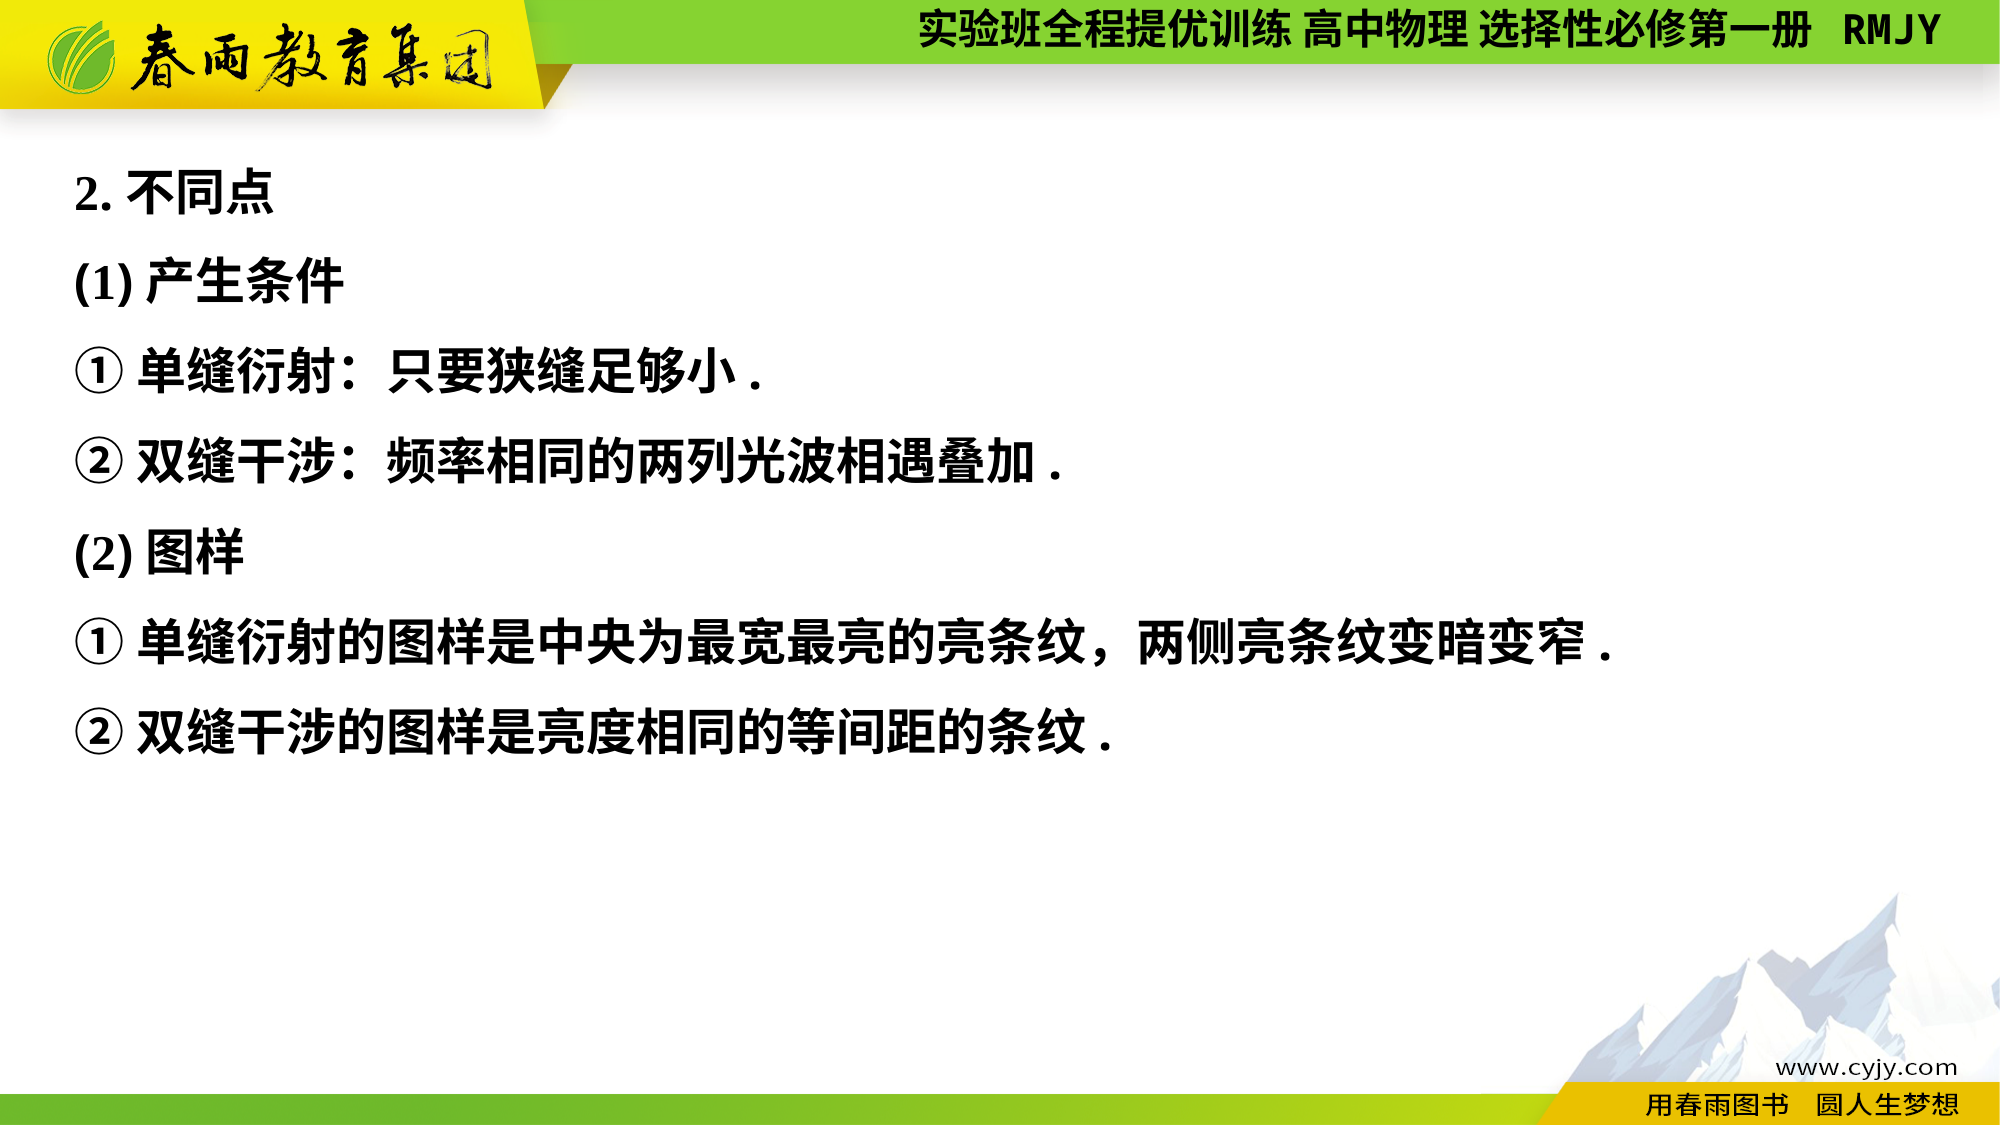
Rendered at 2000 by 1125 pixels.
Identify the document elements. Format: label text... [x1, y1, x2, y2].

list 2.不同点 (1)产生条件 ①单缝衍射：只要狭缝足够小. ②双缝干涉：频率相同的两列光波相遇叠加. (2)图样 ①单缝衍射的图样是中央为最宽最亮的亮条纹，两侧亮条纹变暗变窄. ②双缝干涉的图样是亮度相同的等间距的条纹. [59, 122, 1944, 774]
picture [0, 0, 2000, 1125]
